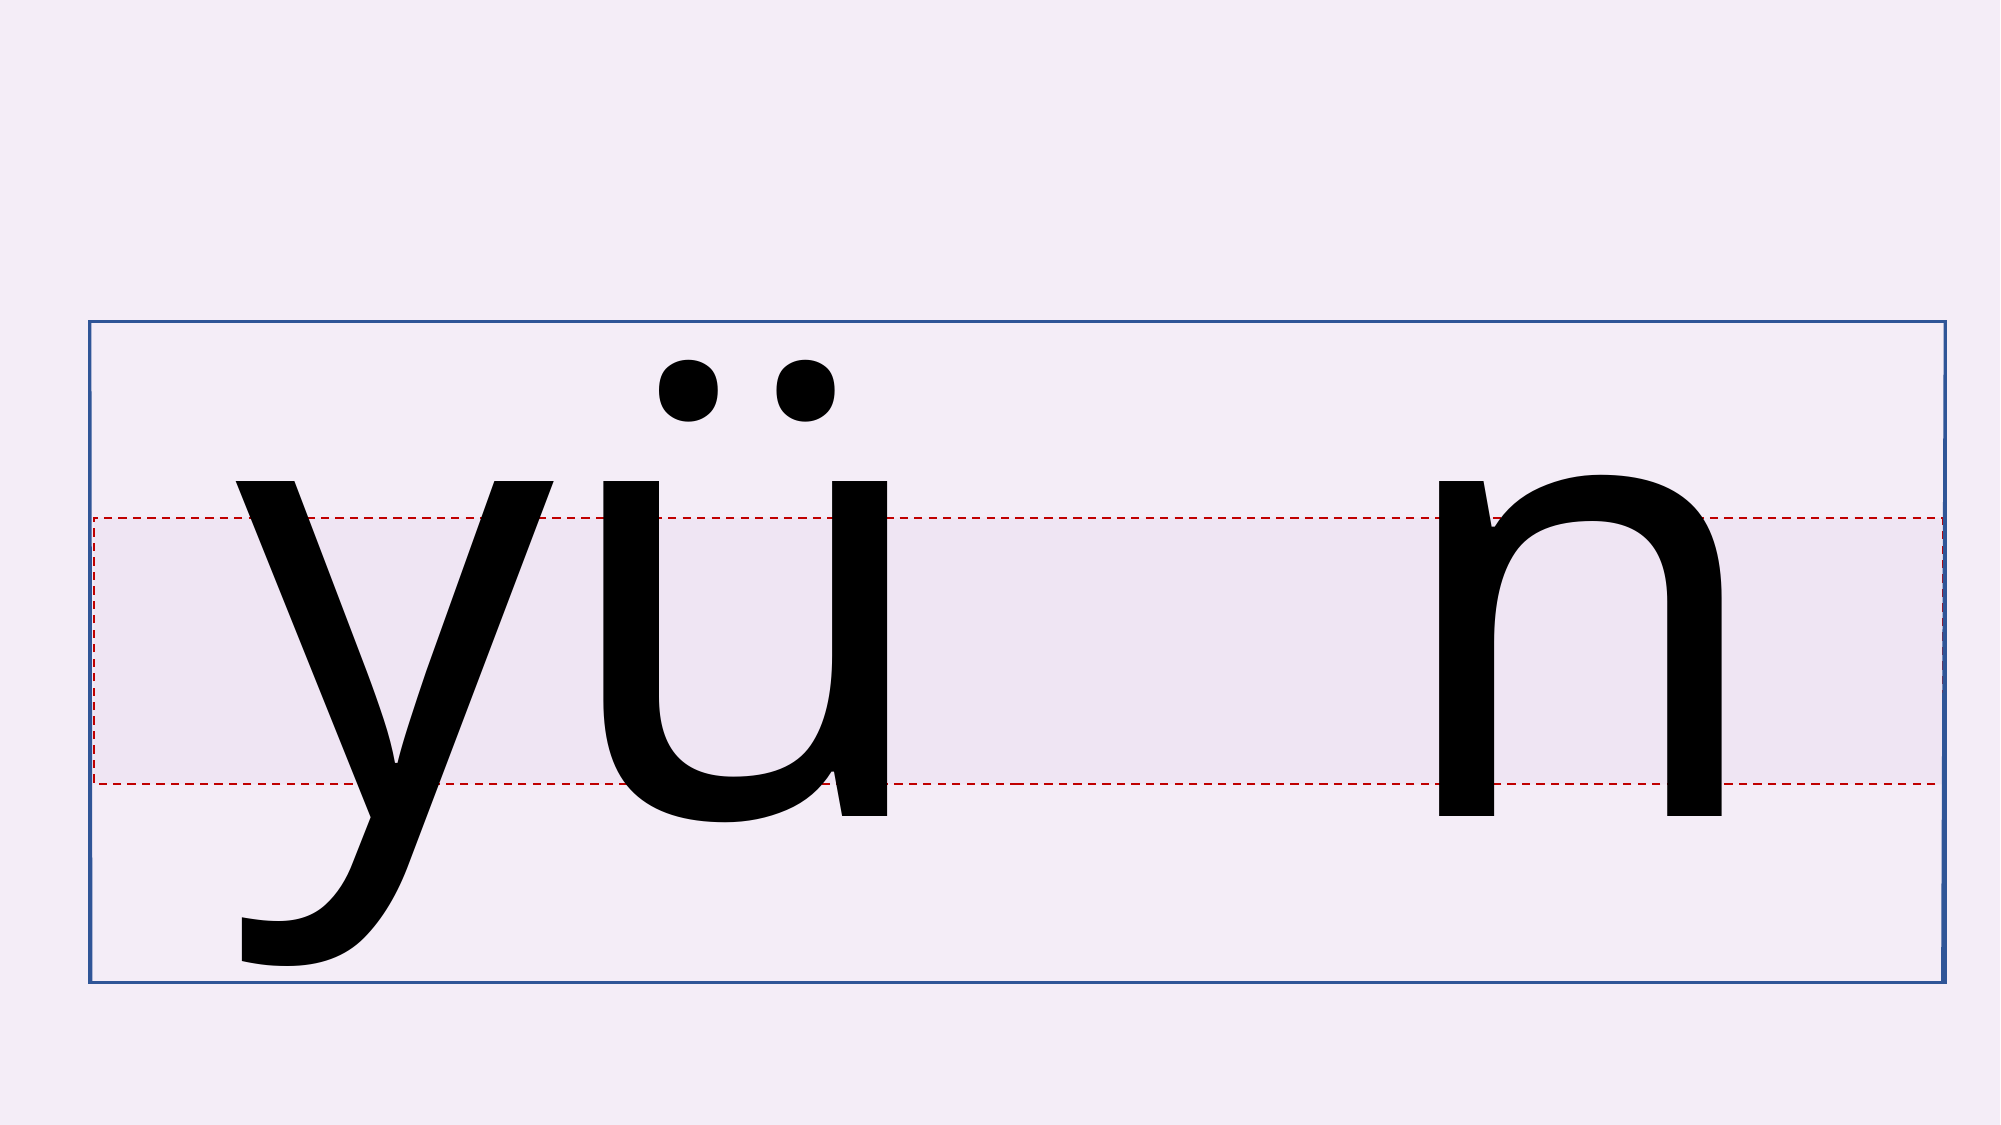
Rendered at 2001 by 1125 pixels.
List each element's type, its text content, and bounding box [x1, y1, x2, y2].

subtitle yü [58, 269, 1371, 1048]
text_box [89, 321, 1946, 983]
text_box n [1371, 269, 2000, 1093]
